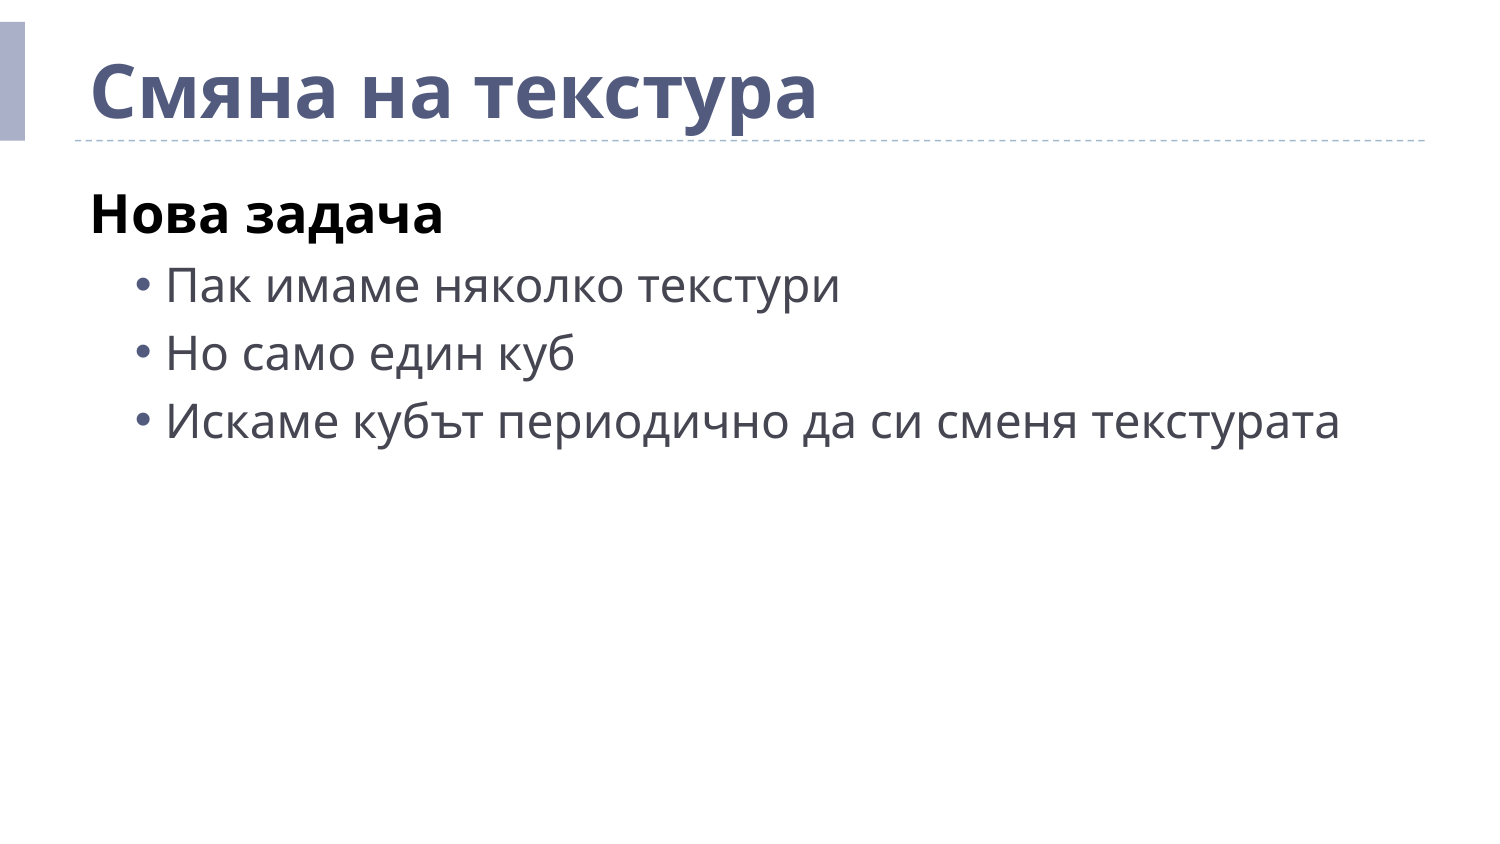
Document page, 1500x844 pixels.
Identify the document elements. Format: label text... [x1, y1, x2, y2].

title Смяна на текстура [75, 18, 1475, 141]
list Нова задача Пак имаме няколко текстури Но само един куб Искаме кубът периодично да си сменя текстурата [75, 171, 1475, 835]
